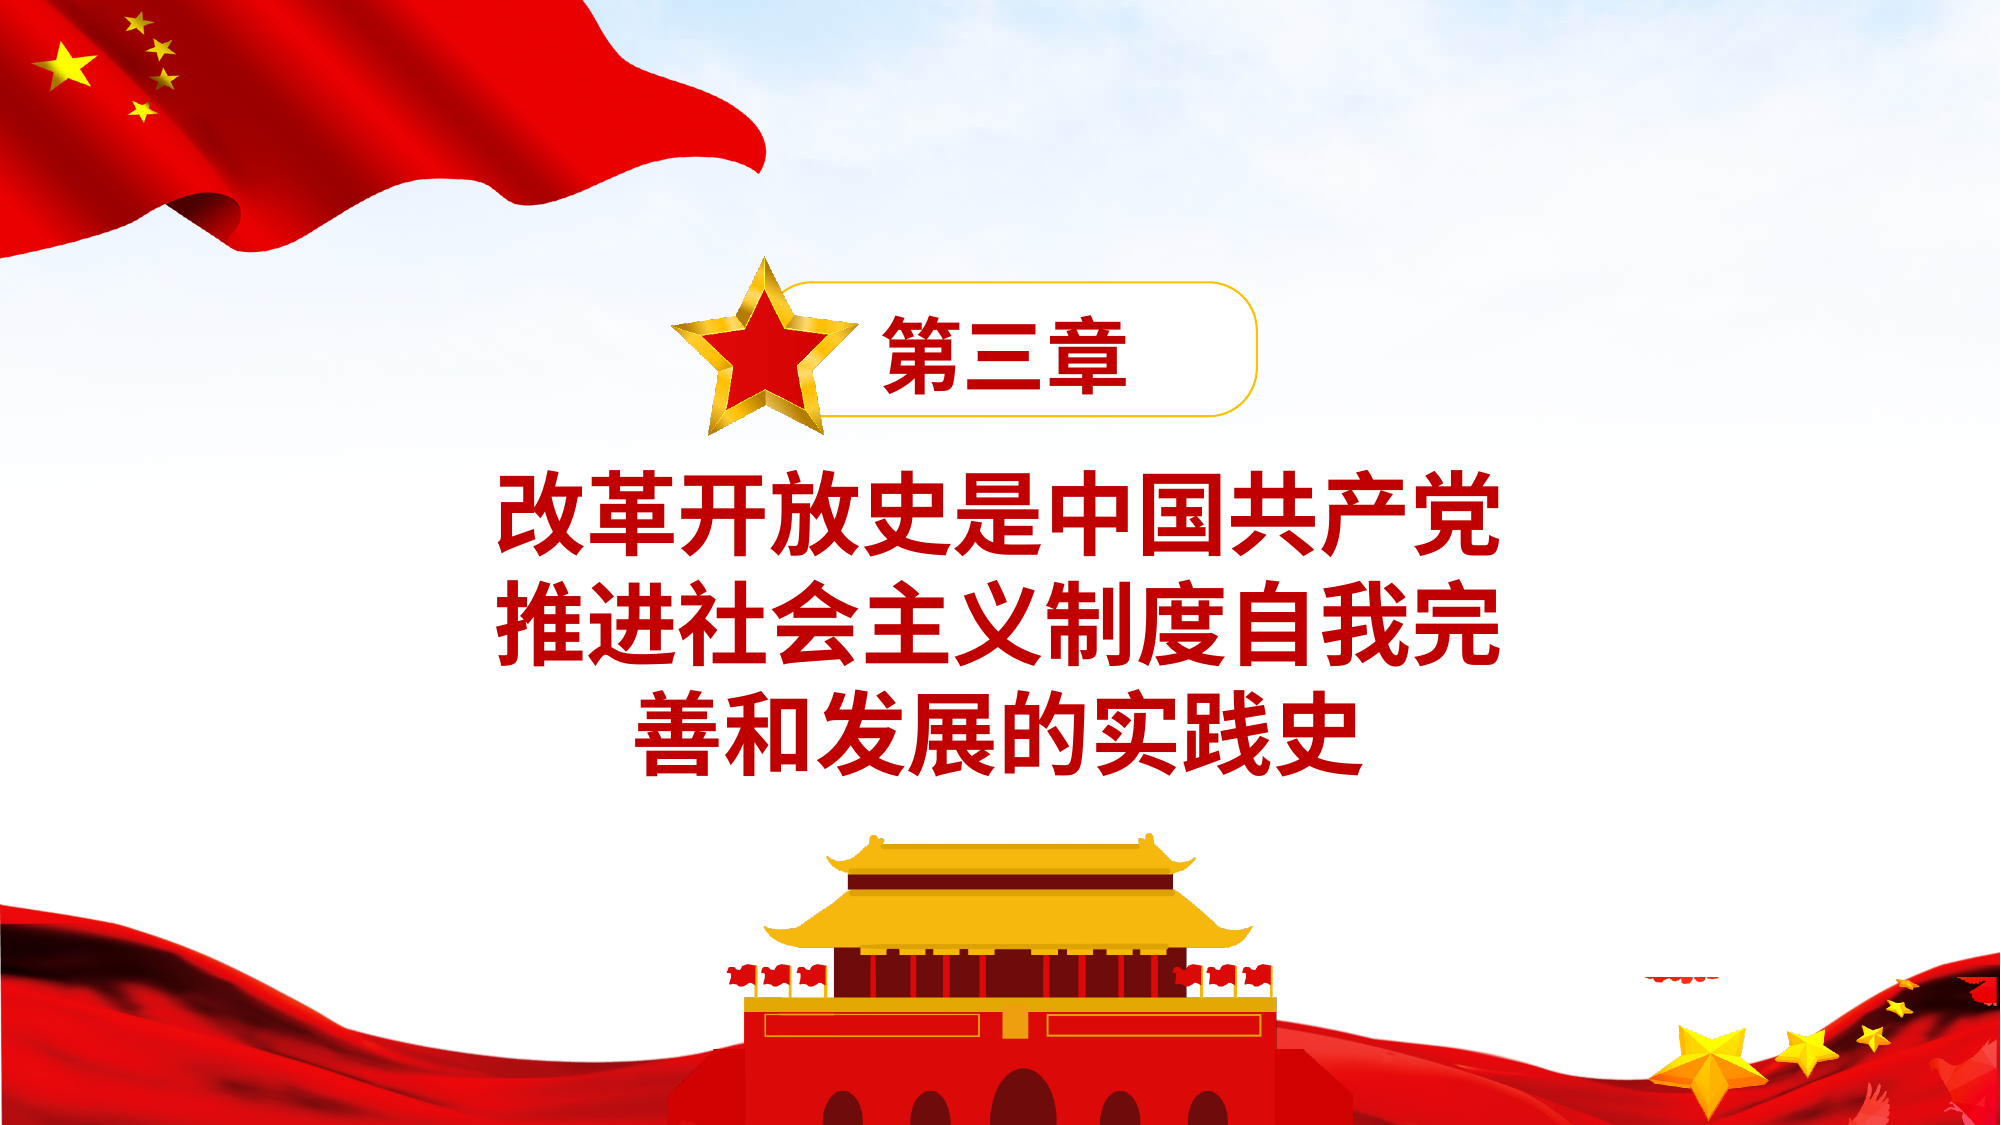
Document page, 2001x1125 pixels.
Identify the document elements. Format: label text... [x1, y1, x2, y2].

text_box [876, 282, 1378, 417]
text_box 改革开放史是中国共产党推进社会主义制度自我完善和发展的实践史 [450, 449, 1548, 795]
picture [0, 0, 2000, 1125]
